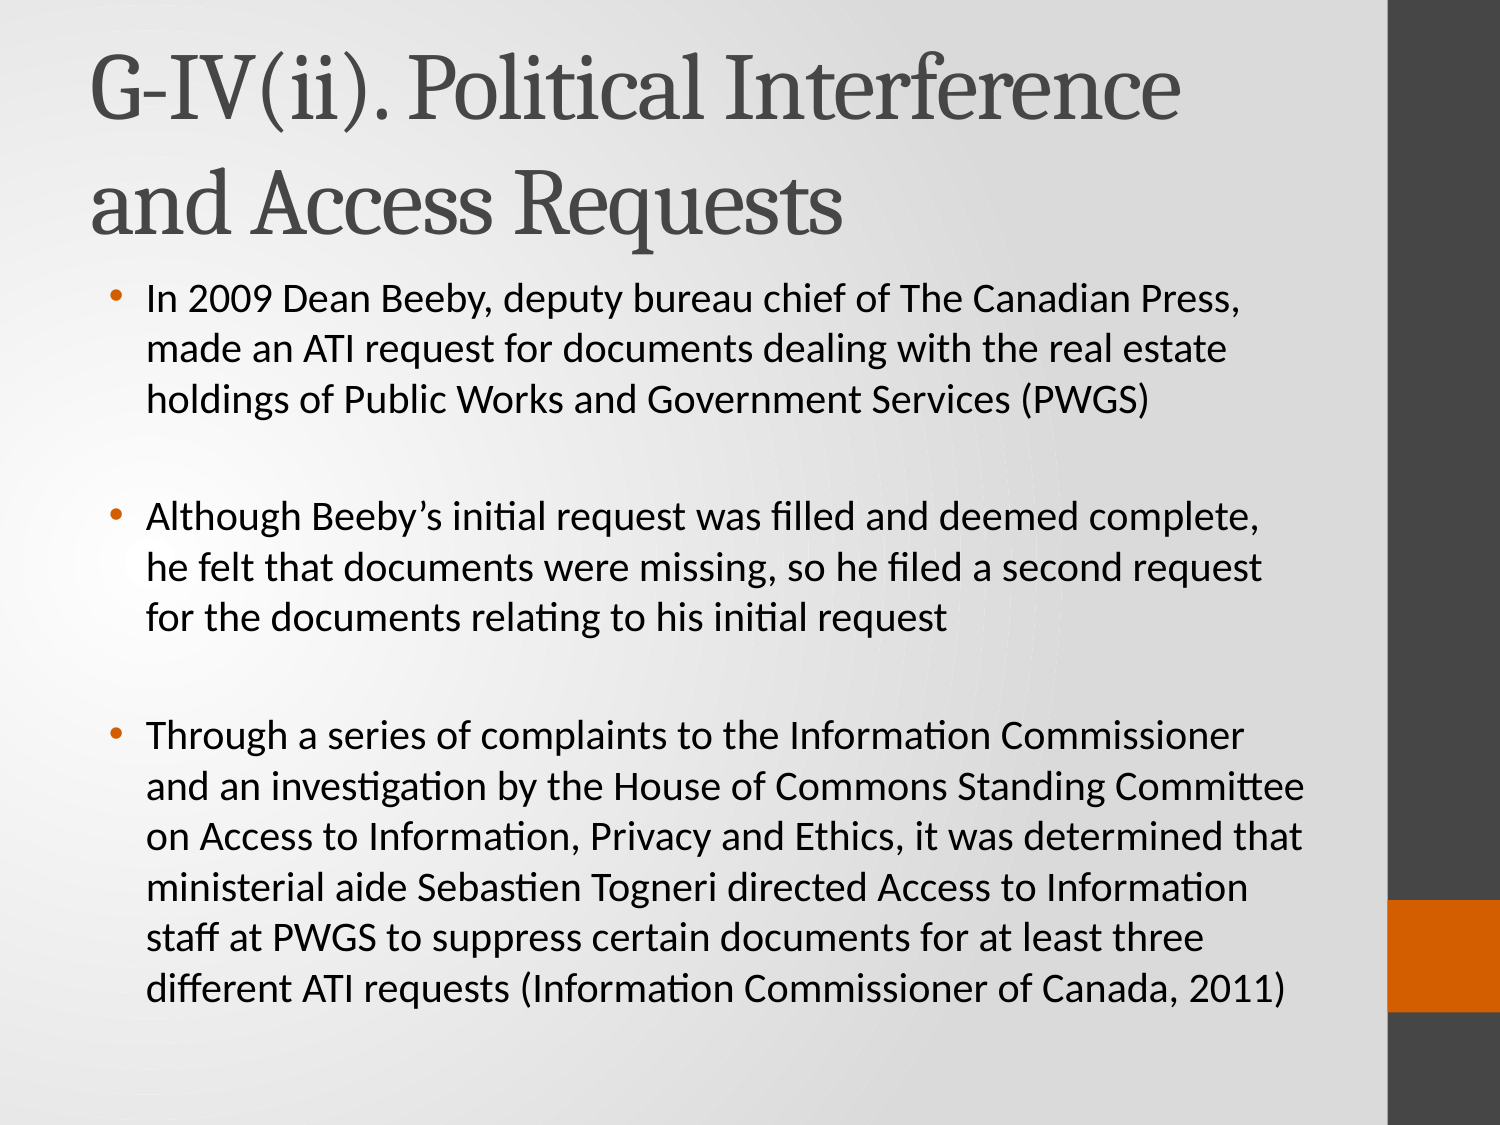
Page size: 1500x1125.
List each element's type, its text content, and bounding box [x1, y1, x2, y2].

list In 2009 Dean Beeby, deputy bureau chief of The Canadian Press, made an ATI request for documents dealing with the real estate holdings of Public Works and Government Services (PWGS) Although Beeby’s initial request was filled and deemed complete, he felt that documents were missing, so he filed a second request for the documents relating to his initial request Through a series of complaints to the Information Commissioner and an investigation by the House of Commons Standing Committee on Access to Information, Privacy and Ethics, it was determined that ministerial aide Sebastien Togneri directed Access to Information staff at PWGS to suppress certain documents for at least three different ATI requests (Information Commissioner of Canada, 2011) [75, 262, 1325, 1050]
title G-IV(ii). Political Interference and Access Requests [75, 45, 1325, 233]
